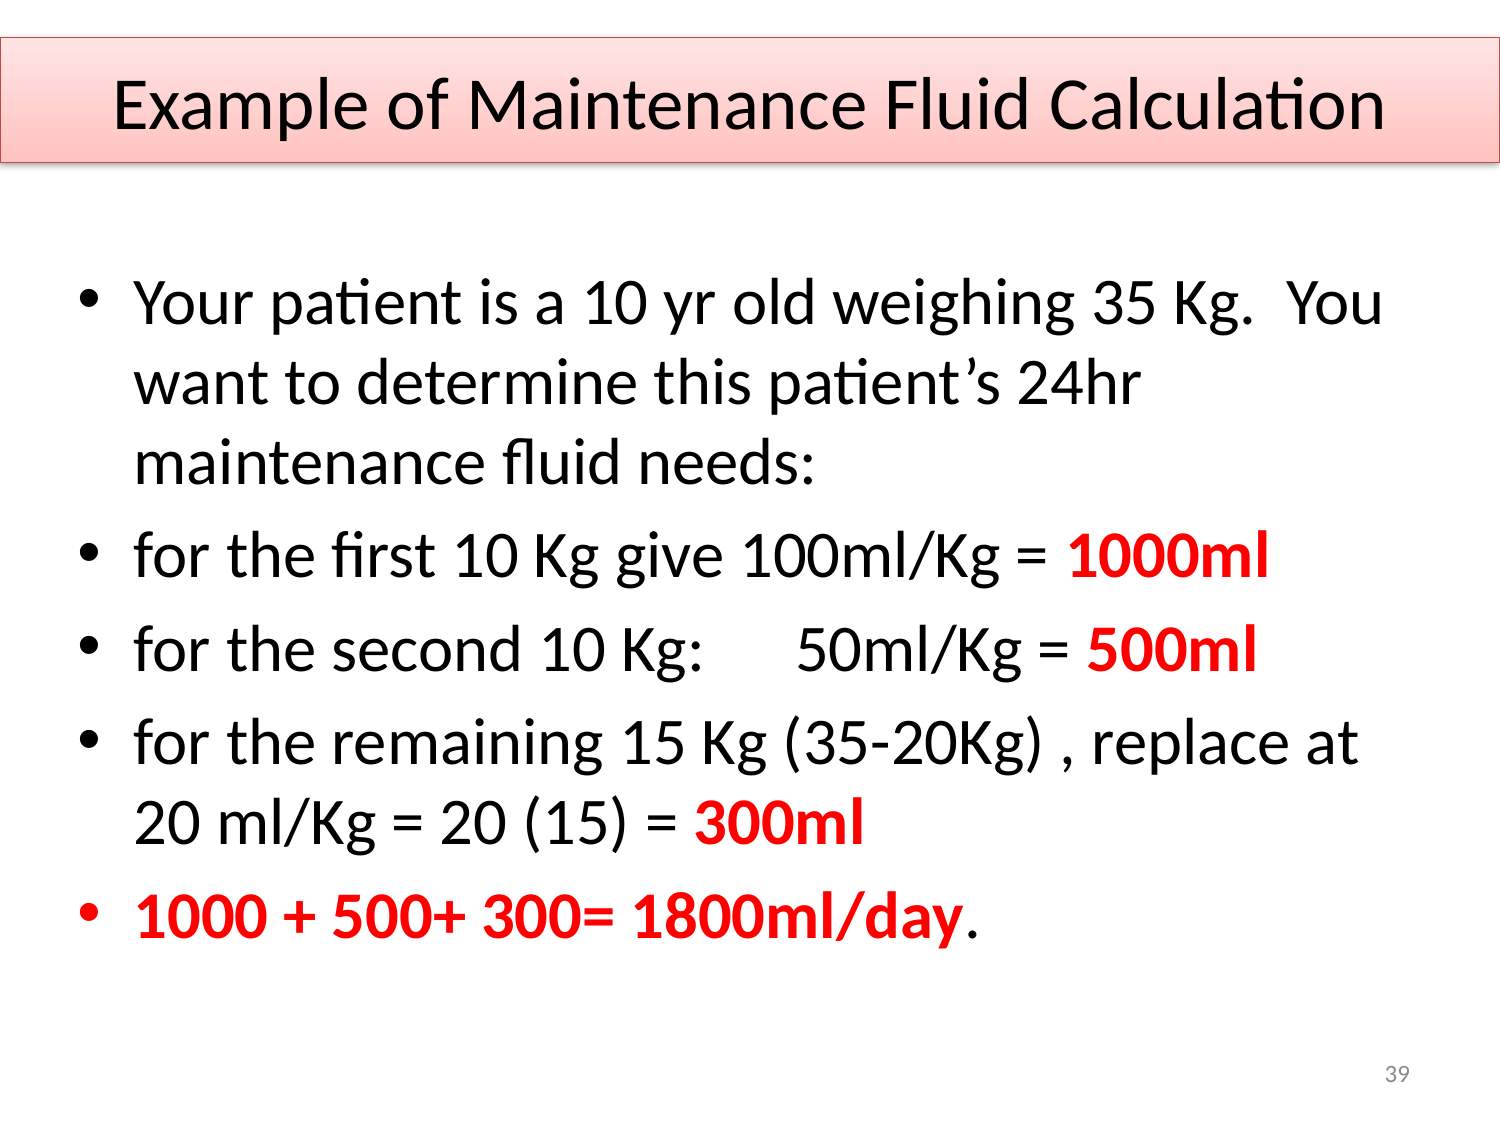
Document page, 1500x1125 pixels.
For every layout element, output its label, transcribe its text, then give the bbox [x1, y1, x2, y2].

title Example of Maintenance Fluid Calculation [0, 37, 1500, 163]
slide_number 39 [1074, 1042, 1425, 1103]
list Your patient is a 10 yr old weighing 35 Kg. You want to determine this patient’s 24hr maintenance fluid needs: for the first 10 Kg give 100ml/Kg = 1000ml for the second 10 Kg: 50ml/Kg = 500ml for the remaining 15 Kg (35-20Kg) , replace at 20 ml/Kg = 20 (15) = 300ml 1000 + 500+ 300= 1800ml/day. [62, 249, 1425, 963]
